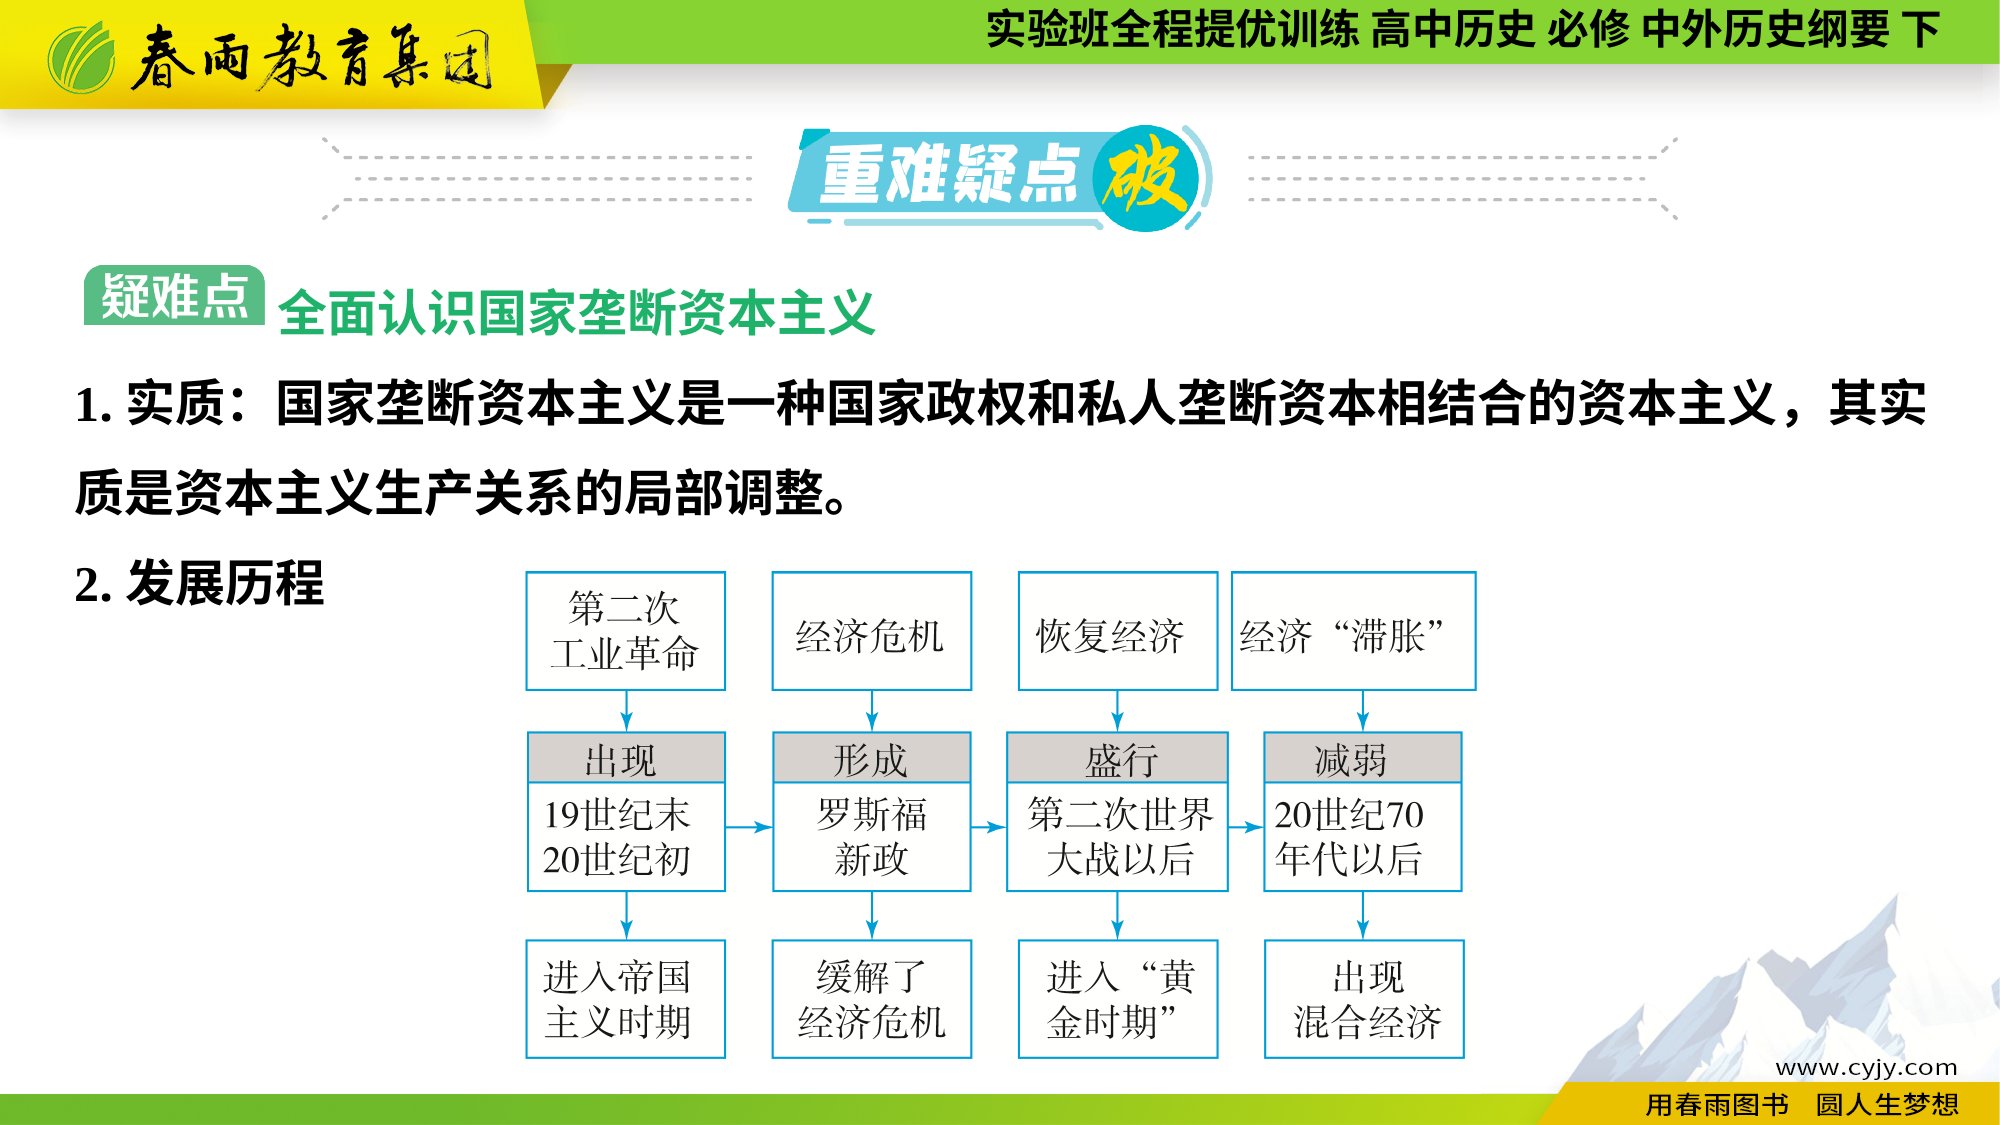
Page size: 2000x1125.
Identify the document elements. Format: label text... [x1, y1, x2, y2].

picture [0, 0, 2000, 1125]
list 全面认识国家垄断资本主义 1.实质：国家垄断资本主义是一种国家政权和私人垄断资本相结合的资本主义，其实质是资本主义生产关系的局部调整。 2.发展历程 [59, 243, 1944, 611]
